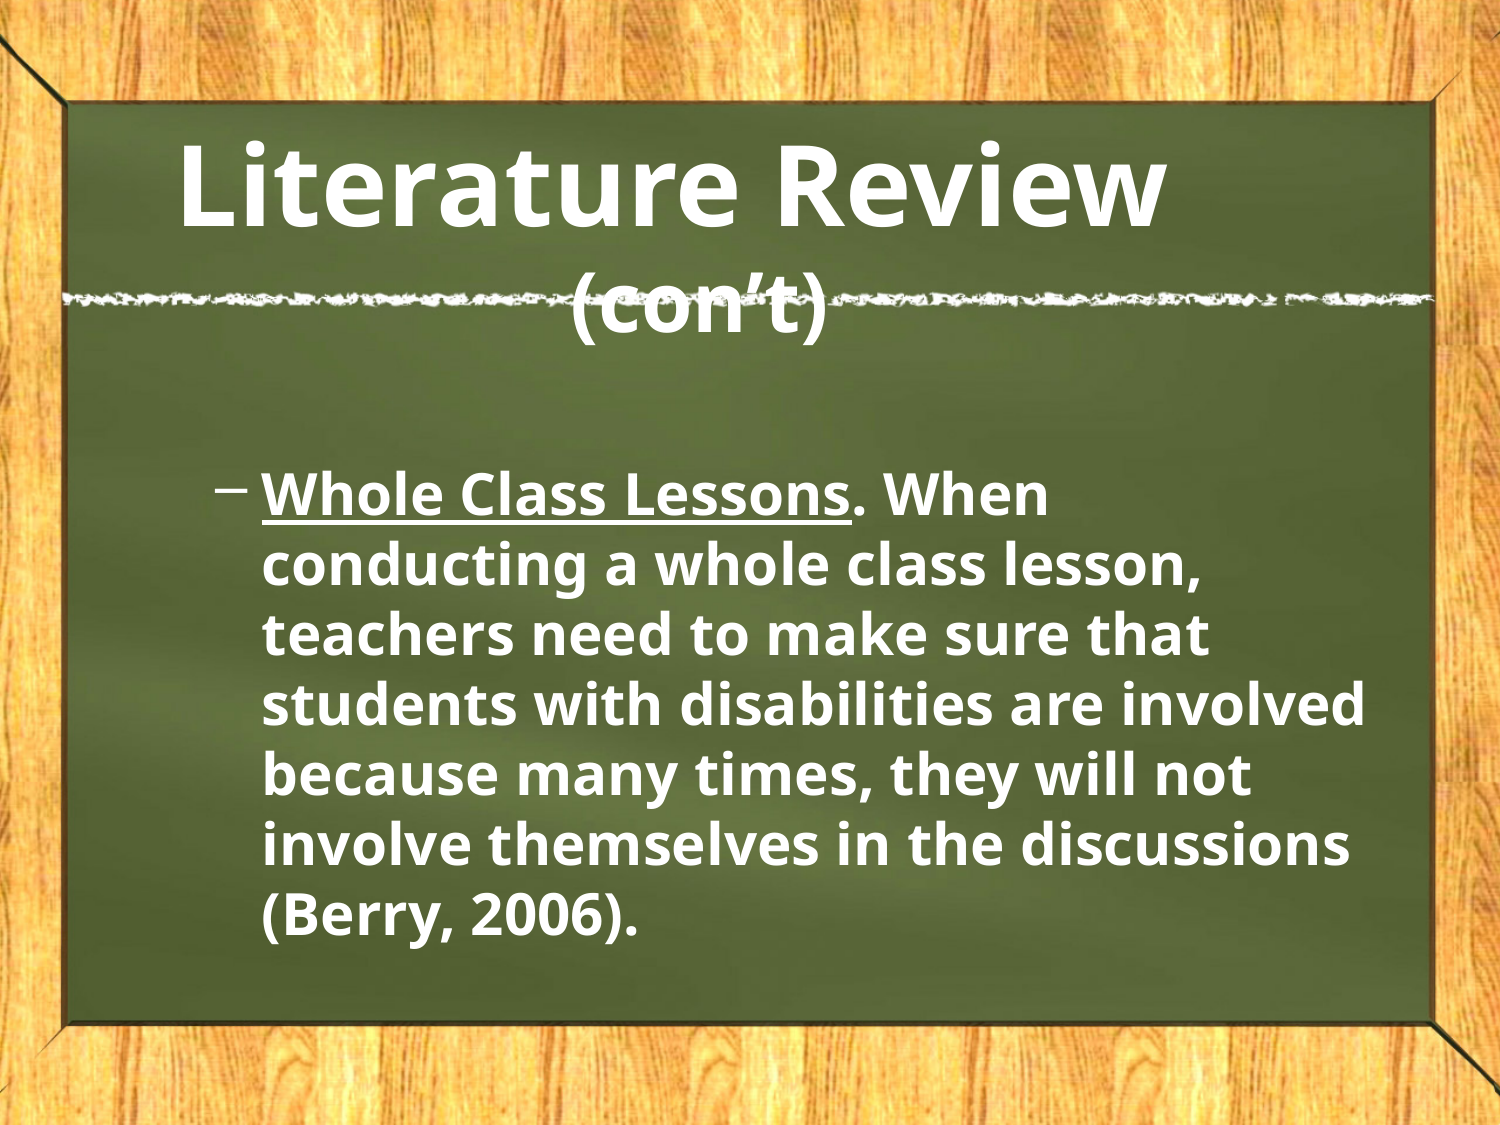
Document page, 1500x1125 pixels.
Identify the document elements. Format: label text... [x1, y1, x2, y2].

title Literature Review (con’t) [112, 137, 1288, 326]
picture [0, 0, 1500, 1125]
list Whole Class Lessons. When conducting a whole class lesson, teachers need to make sure that students with disabilities are involved because many times, they will not involve themselves in the discussions (Berry, 2006). [124, 449, 1401, 1125]
